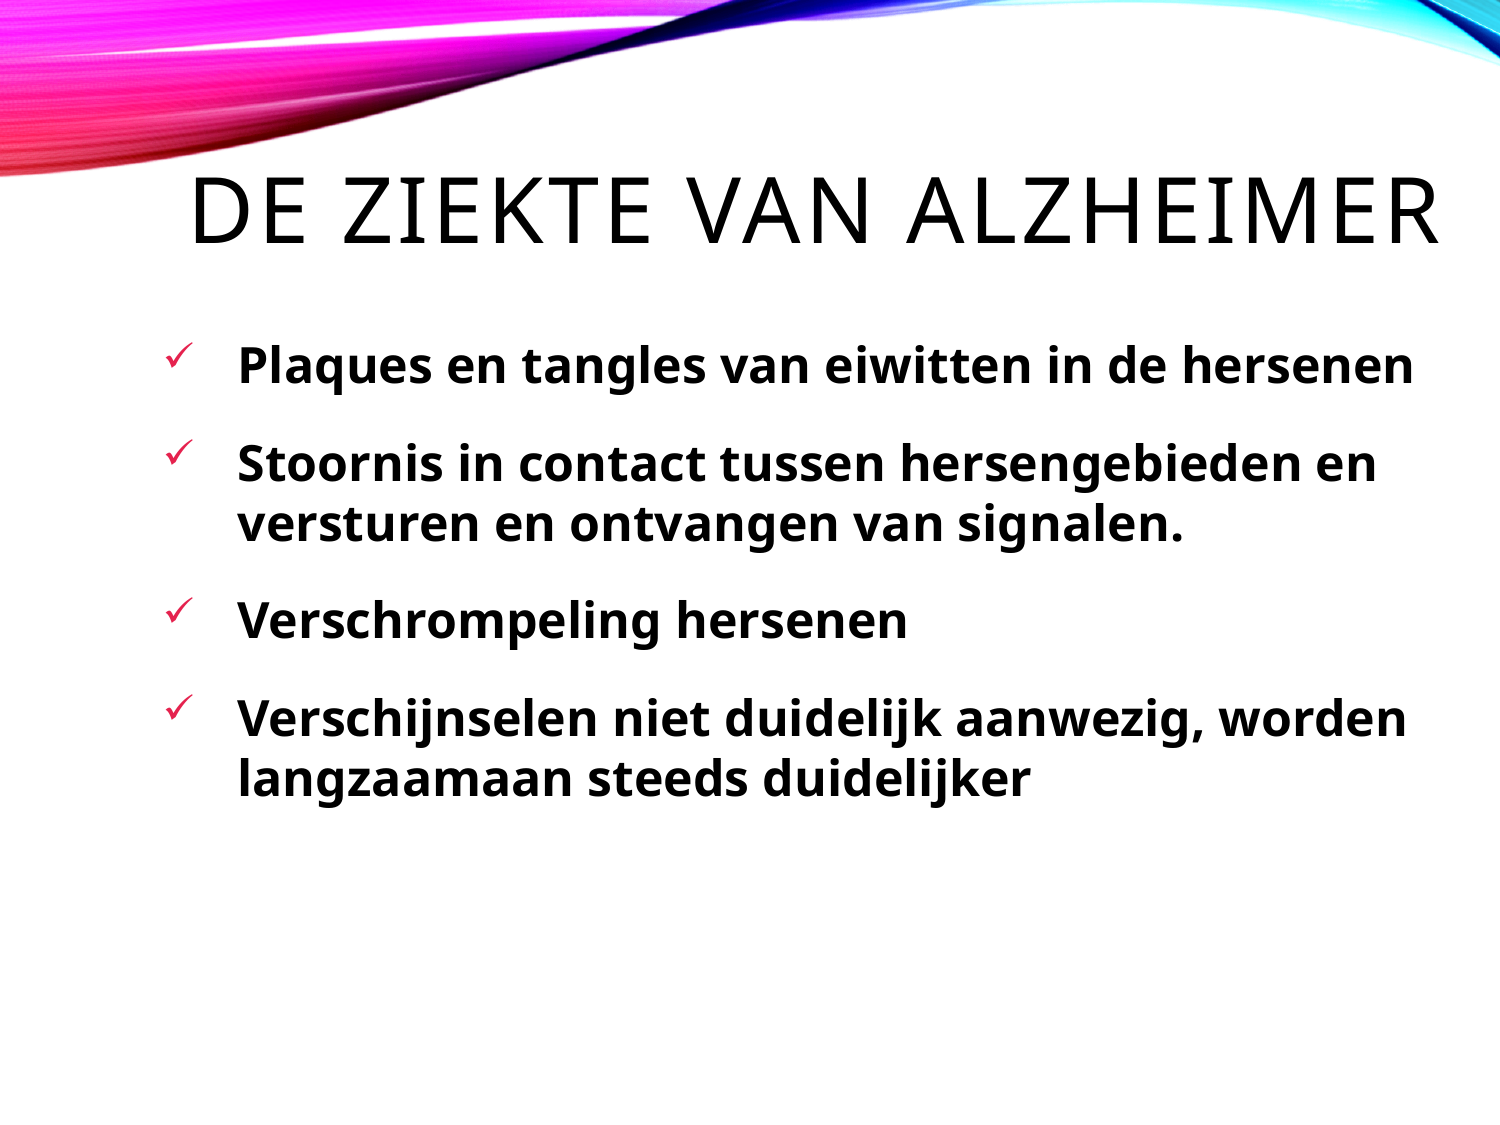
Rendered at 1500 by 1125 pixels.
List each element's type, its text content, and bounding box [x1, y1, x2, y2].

text_box Plaques en tangles van eiwitten in de hersenen Stoornis in contact tussen hersengebieden en versturen en ontvangen van signalen. Verschrompeling hersenen Verschijnselen niet duidelijk aanwezig, worden langzaamaan steeds duidelijker [147, 326, 1483, 1028]
picture [0, 0, 1500, 178]
text_box De ziekte van Alzheimer [153, 137, 1477, 277]
